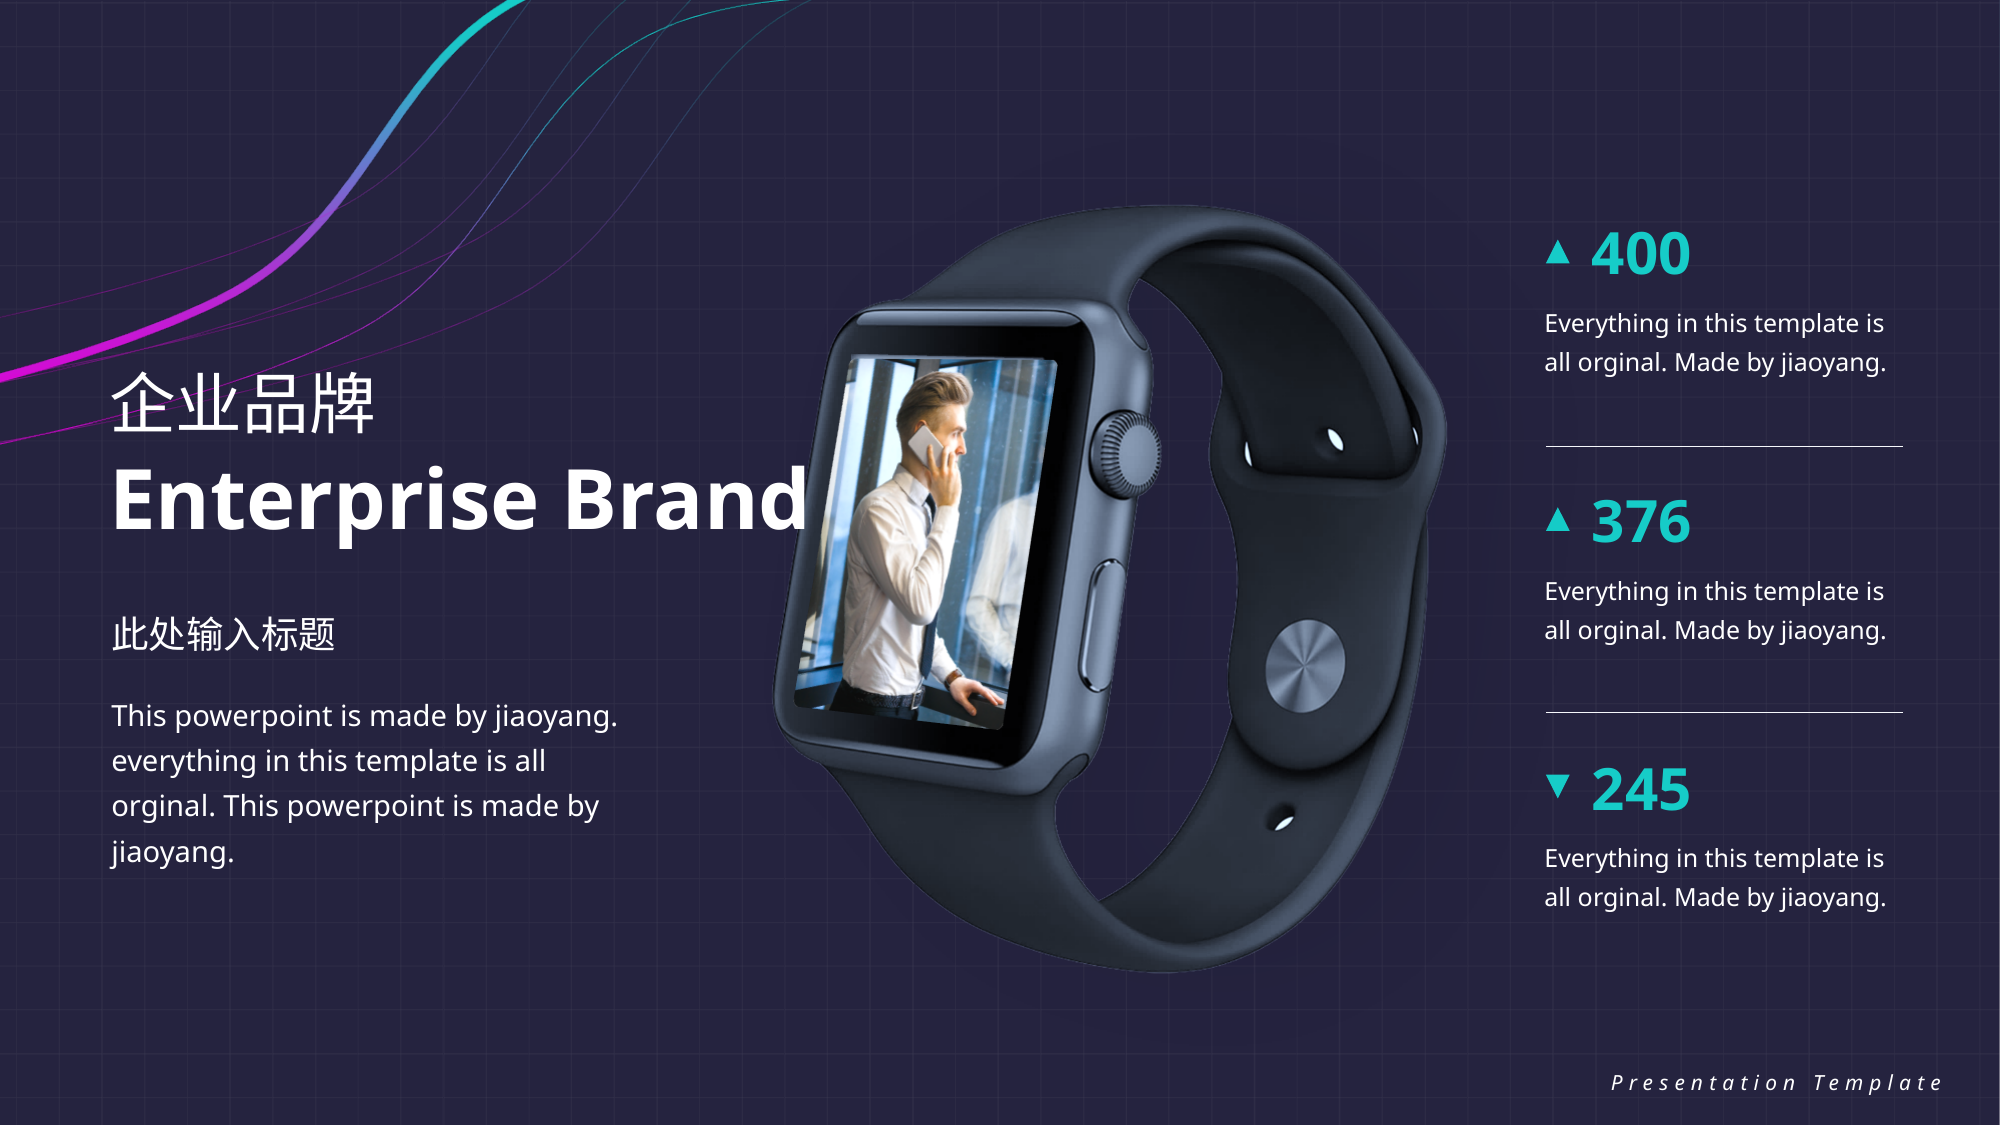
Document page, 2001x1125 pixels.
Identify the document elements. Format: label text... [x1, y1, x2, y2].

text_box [1529, 208, 1904, 421]
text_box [762, 200, 1461, 982]
text_box Presentation Template [1351, 1054, 1956, 1102]
text_box 企业品牌 [94, 354, 569, 449]
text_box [1529, 476, 1904, 689]
text_box This powerpoint is made by jiaoyang. everything in this template is all orginal. This powerpoint is made by jiaoyang. [96, 679, 668, 876]
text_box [1529, 743, 1904, 957]
text_box 此处输入标题 [96, 603, 681, 664]
text_box Enterprise Brand [94, 450, 762, 555]
picture [0, 0, 2000, 1125]
